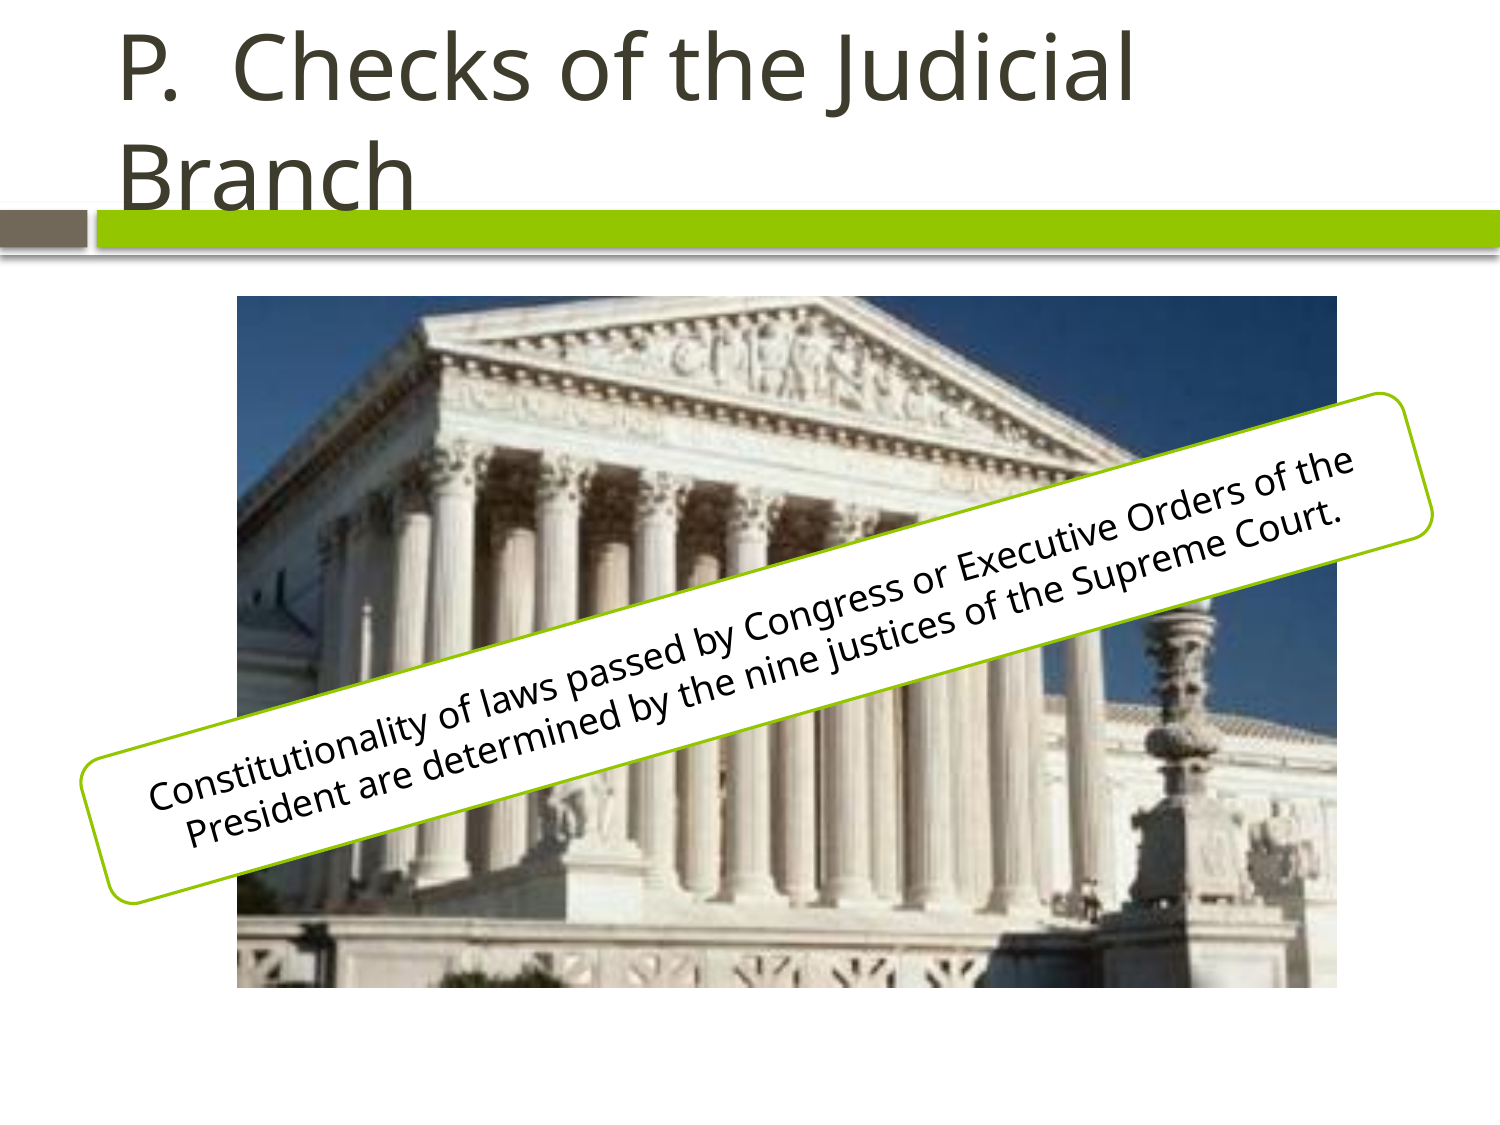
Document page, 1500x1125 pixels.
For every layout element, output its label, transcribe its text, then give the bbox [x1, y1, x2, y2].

title P. Checks of the Judicial Branch [100, 37, 1438, 200]
text_box Constitutionality of laws passed by Congress or Executive Orders of the President are determined by the nine justices of the Supreme Court. [79, 718, 231, 906]
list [237, 296, 1337, 988]
text_box Constitutionality of laws passed by Congress or Executive Orders of the President are determined by the nine justices of the Supreme Court. [1340, 391, 1434, 562]
